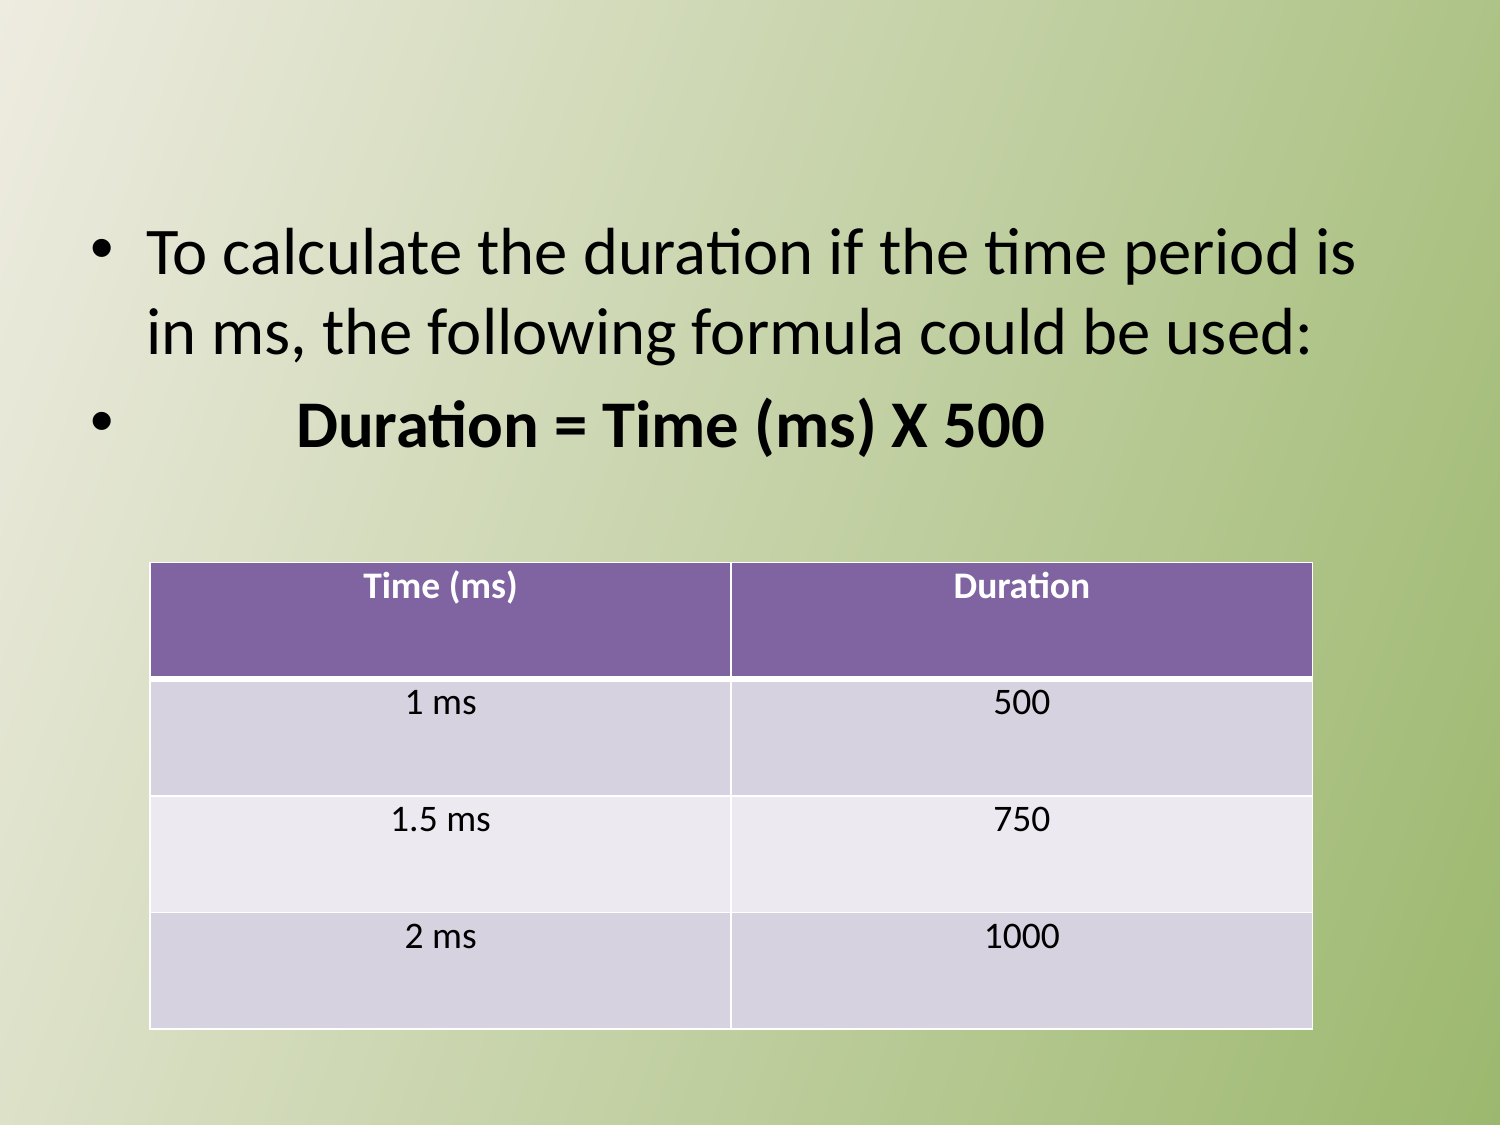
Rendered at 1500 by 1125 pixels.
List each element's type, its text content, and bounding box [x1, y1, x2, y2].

table_cell 500 [732, 682, 1312, 795]
table_header Duration [732, 563, 1312, 676]
table_cell 750 [732, 797, 1312, 912]
table_cell 2 ms [151, 913, 730, 1028]
table_cell 1 ms [151, 682, 730, 795]
list To calculate the duration if the time period is in ms, the following formula could be used: Duration = Time (ms) X 500 [75, 200, 1425, 943]
table_cell 1000 [732, 913, 1312, 1028]
table_cell 1.5 ms [151, 797, 730, 912]
table_header Time (ms) [151, 563, 730, 676]
